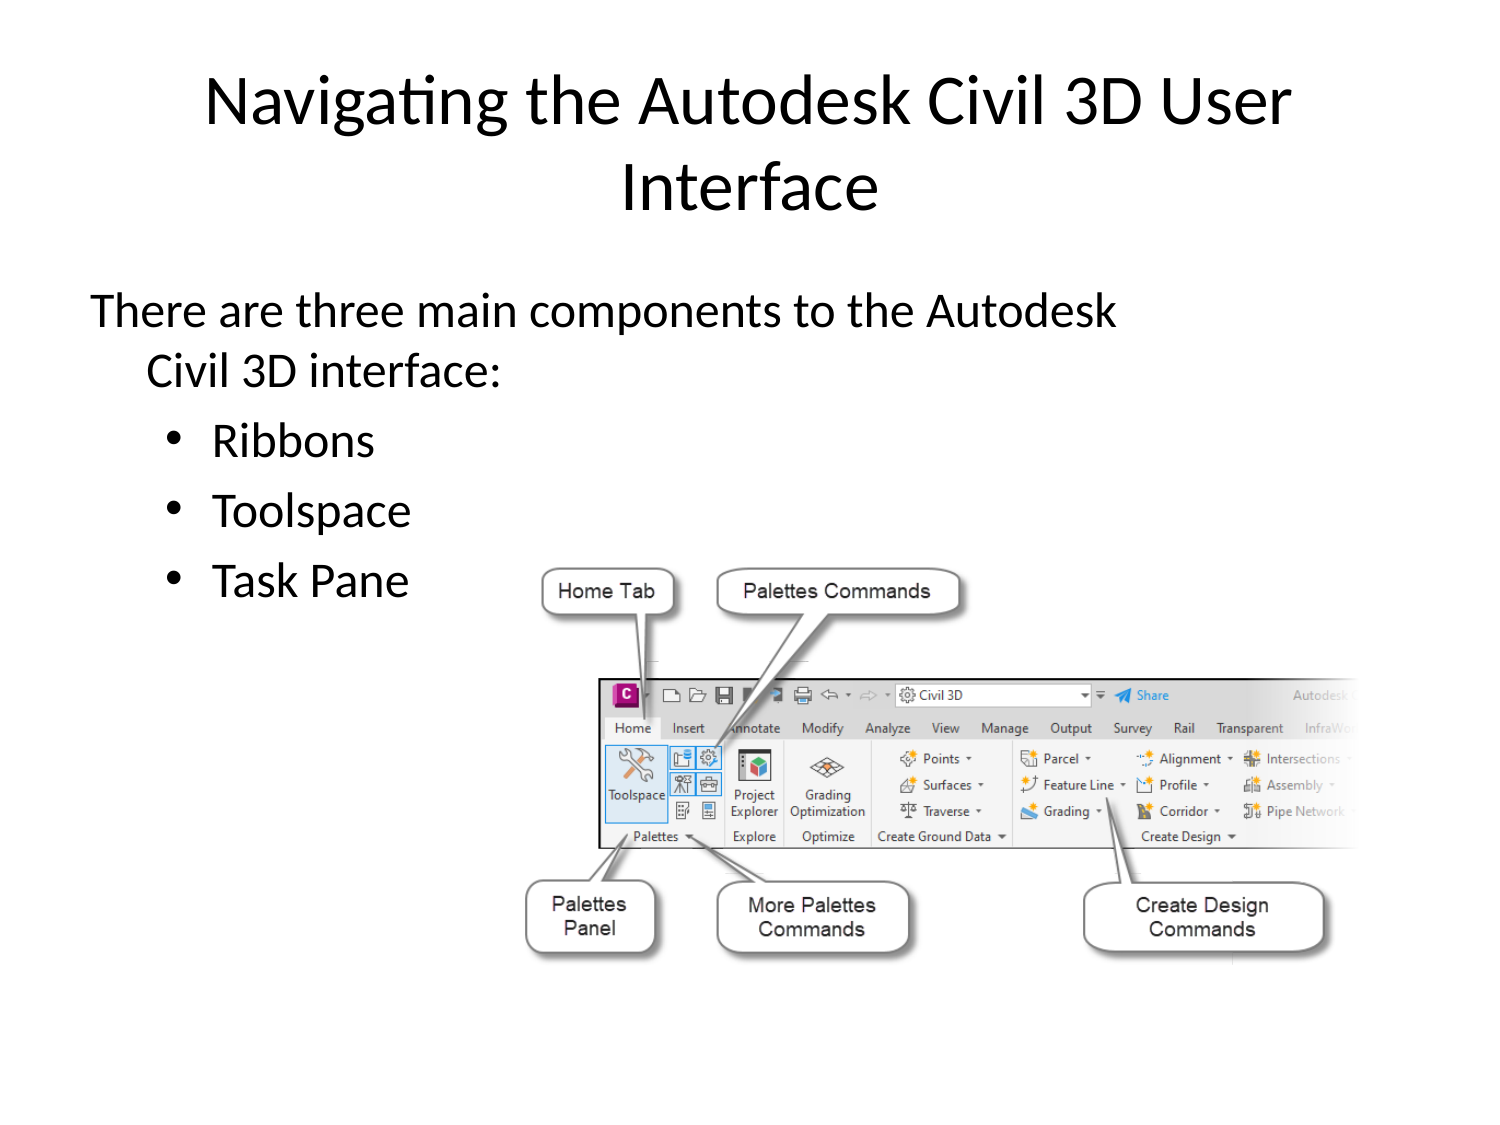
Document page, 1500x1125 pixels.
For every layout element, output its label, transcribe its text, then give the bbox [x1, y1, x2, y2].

picture [512, 560, 1362, 967]
list There are three main components to the Autodesk Civil 3D interface: Ribbons Toolspace Task Pane [75, 270, 1163, 1075]
title Navigating the Autodesk Civil 3D User Interface [75, 45, 1425, 233]
